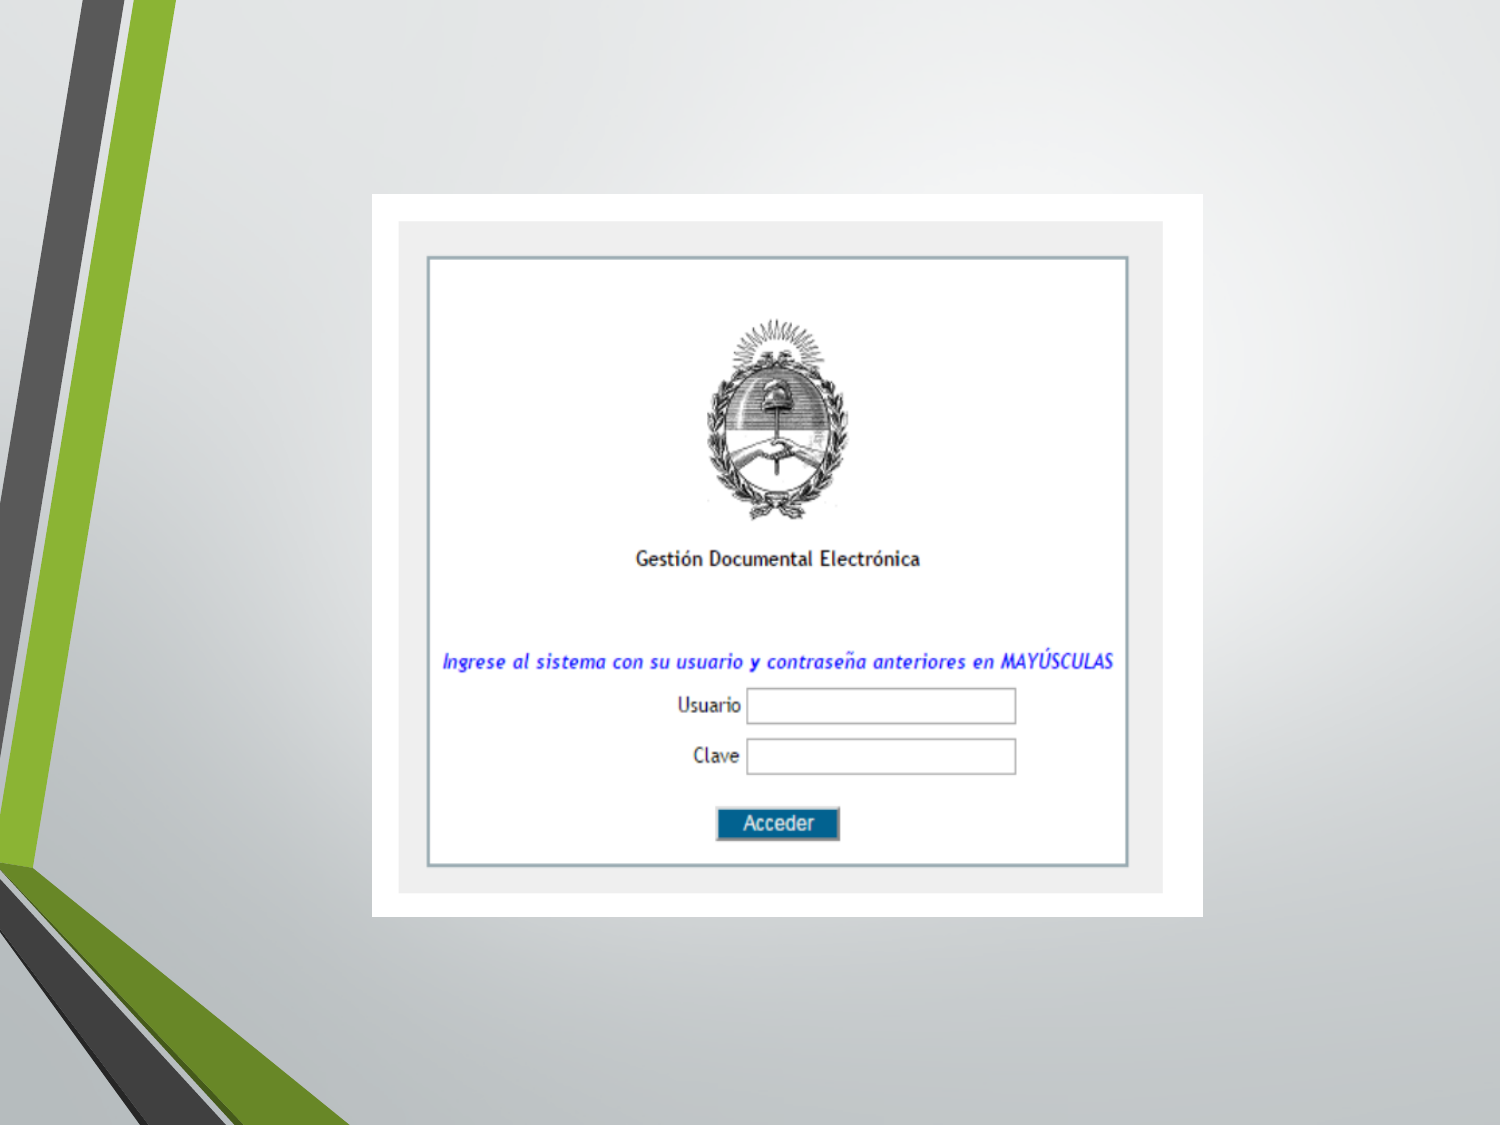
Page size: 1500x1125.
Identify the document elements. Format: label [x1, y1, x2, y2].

list [372, 194, 1203, 917]
